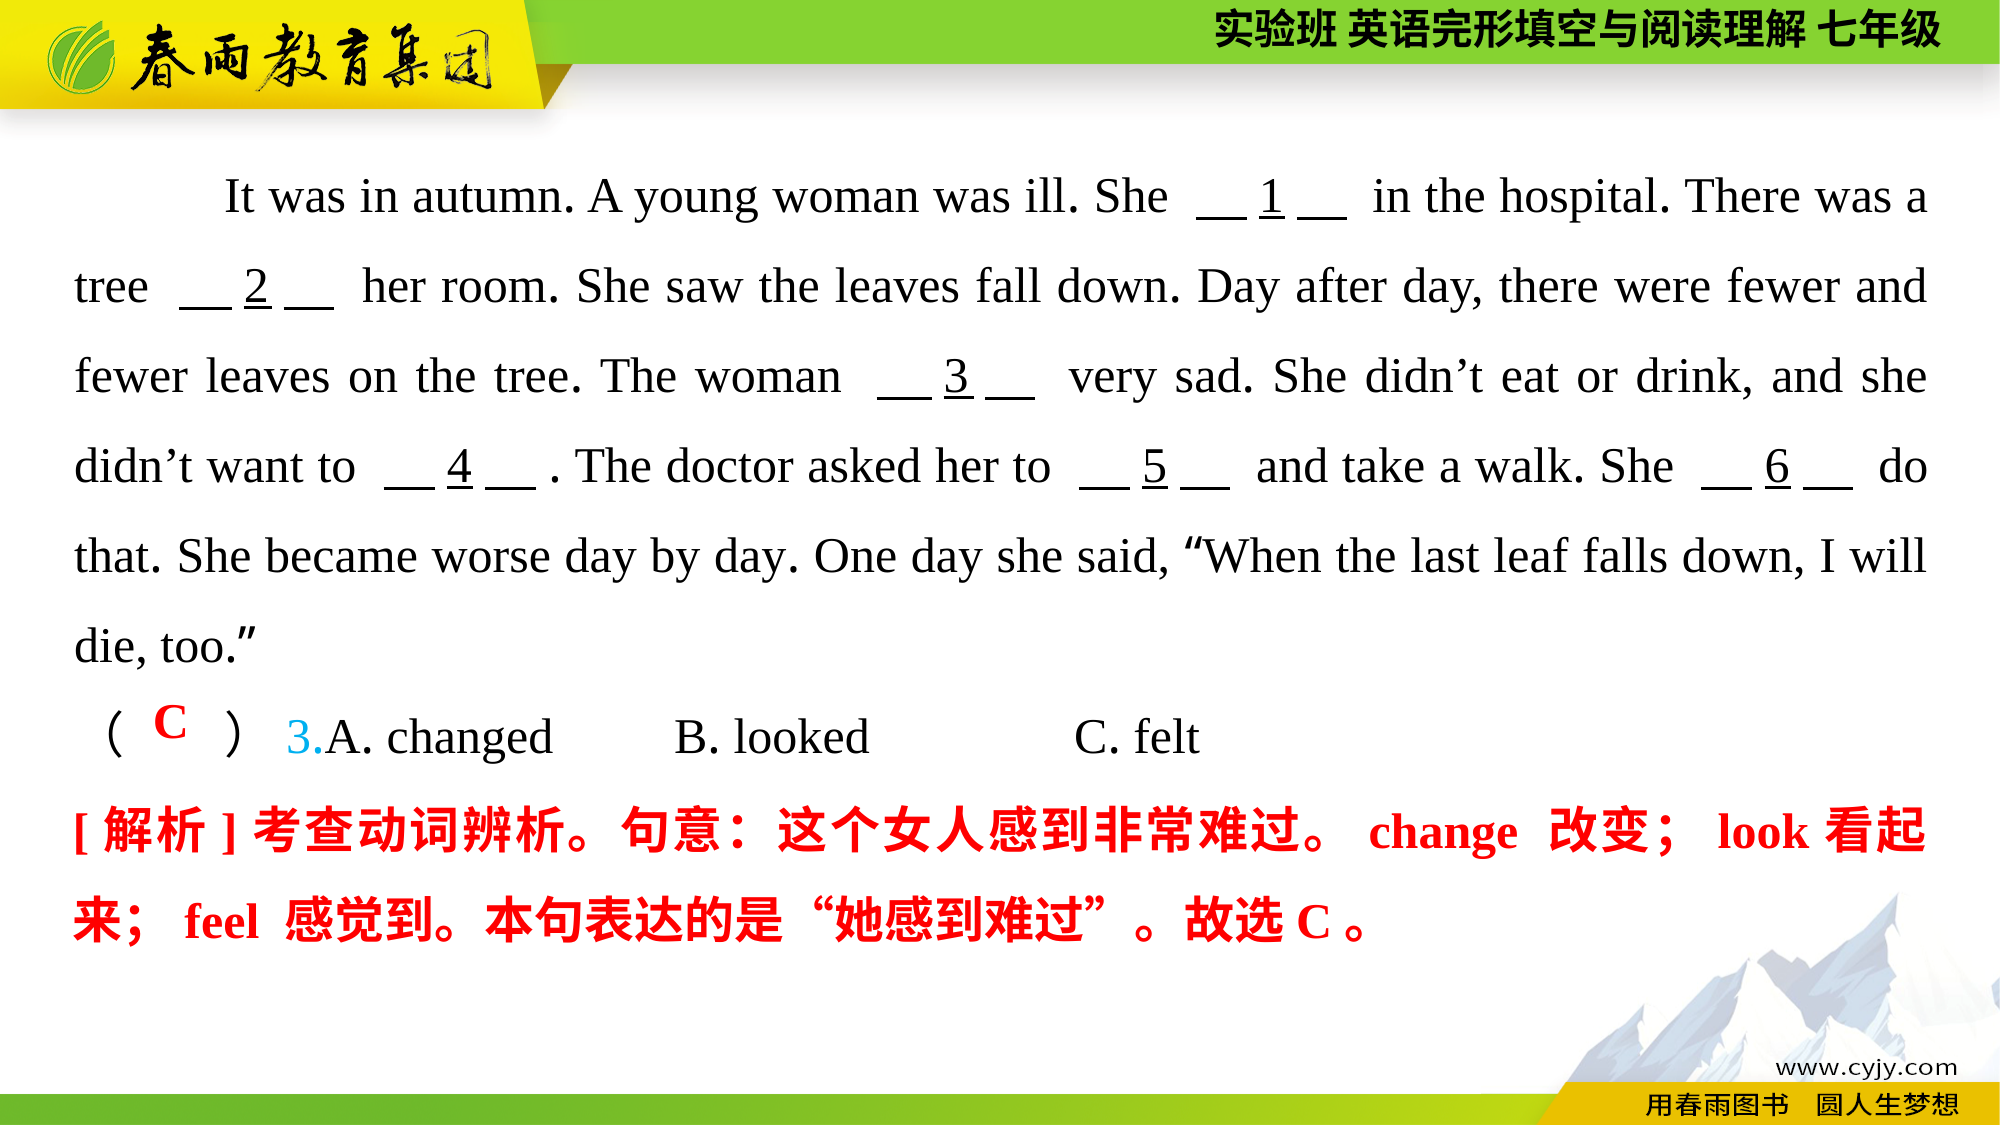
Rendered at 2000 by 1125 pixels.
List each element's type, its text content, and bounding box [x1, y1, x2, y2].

text_box C [138, 680, 204, 756]
list It was in autumn. A young woman was ill. She 1 in the hospital. There was a tree 2 her room. She saw the leaves fall down. Day after day, there were fewer and fewer leaves on the tree. The woman 3 very sad. She didn’t eat or drink, and she didn’t want to 4 . The doctor asked her to 5 and take a walk. She 6 do that. She became worse day by day. One day she said, “When the last leaf falls down, I will die, too.” [59, 125, 1944, 665]
text_box （ ）3.A. changed B. looked C. felt [59, 665, 1944, 771]
picture [0, 0, 2000, 1125]
text_box [解析]考查动词辨析。句意：这个女人感到非常难过。change 改变；look看起来；feel 感觉到。本句表达的是“她感到难过”。故选C。 [57, 761, 1942, 957]
